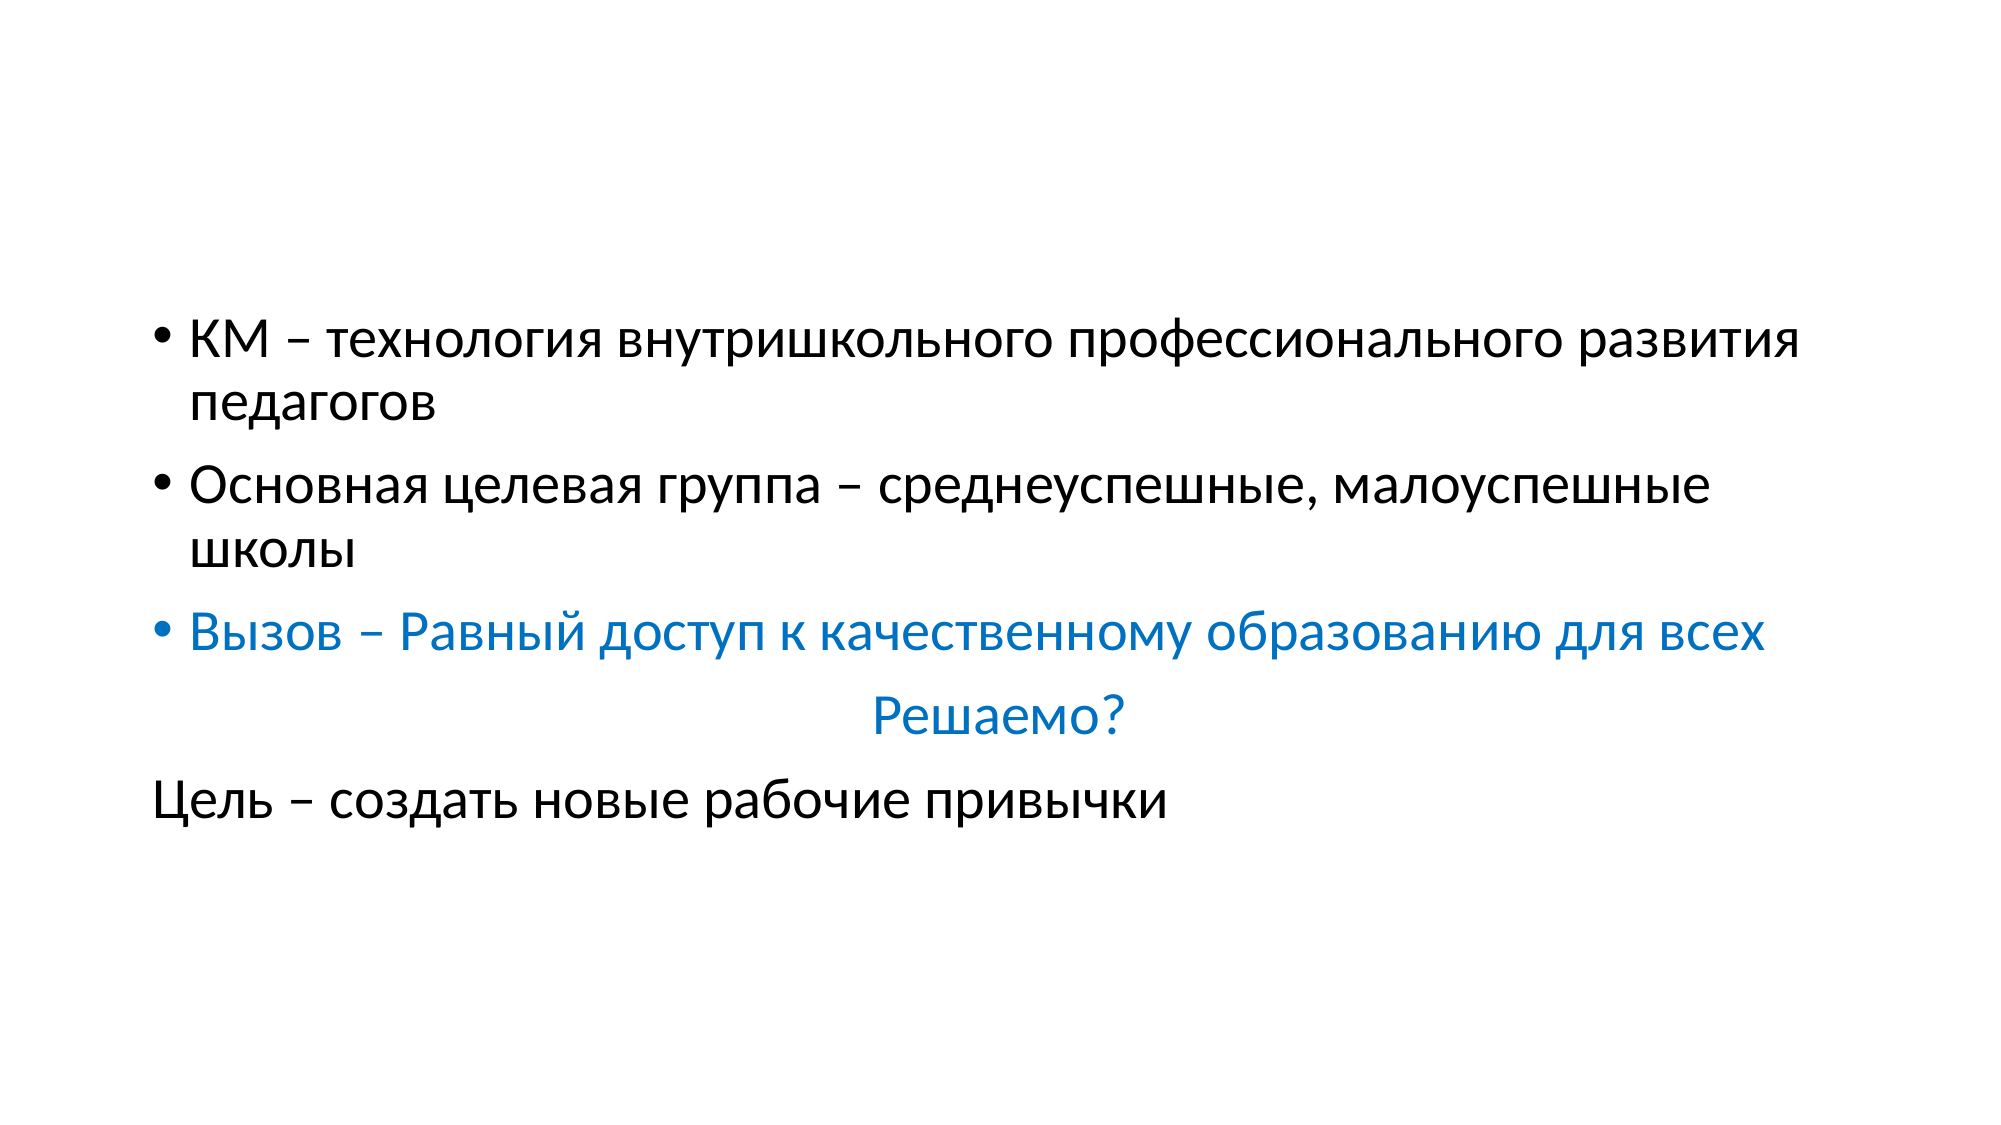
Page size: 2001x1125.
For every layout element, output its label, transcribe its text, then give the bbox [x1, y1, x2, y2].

list КМ – технология внутришкольного профессионального развития педагогов Основная целевая группа – среднеуспешные, малоуспешные школы Вызов – Равный доступ к качественному образованию для всех Решаемо? Цель – создать новые рабочие привычки [137, 299, 1863, 1014]
